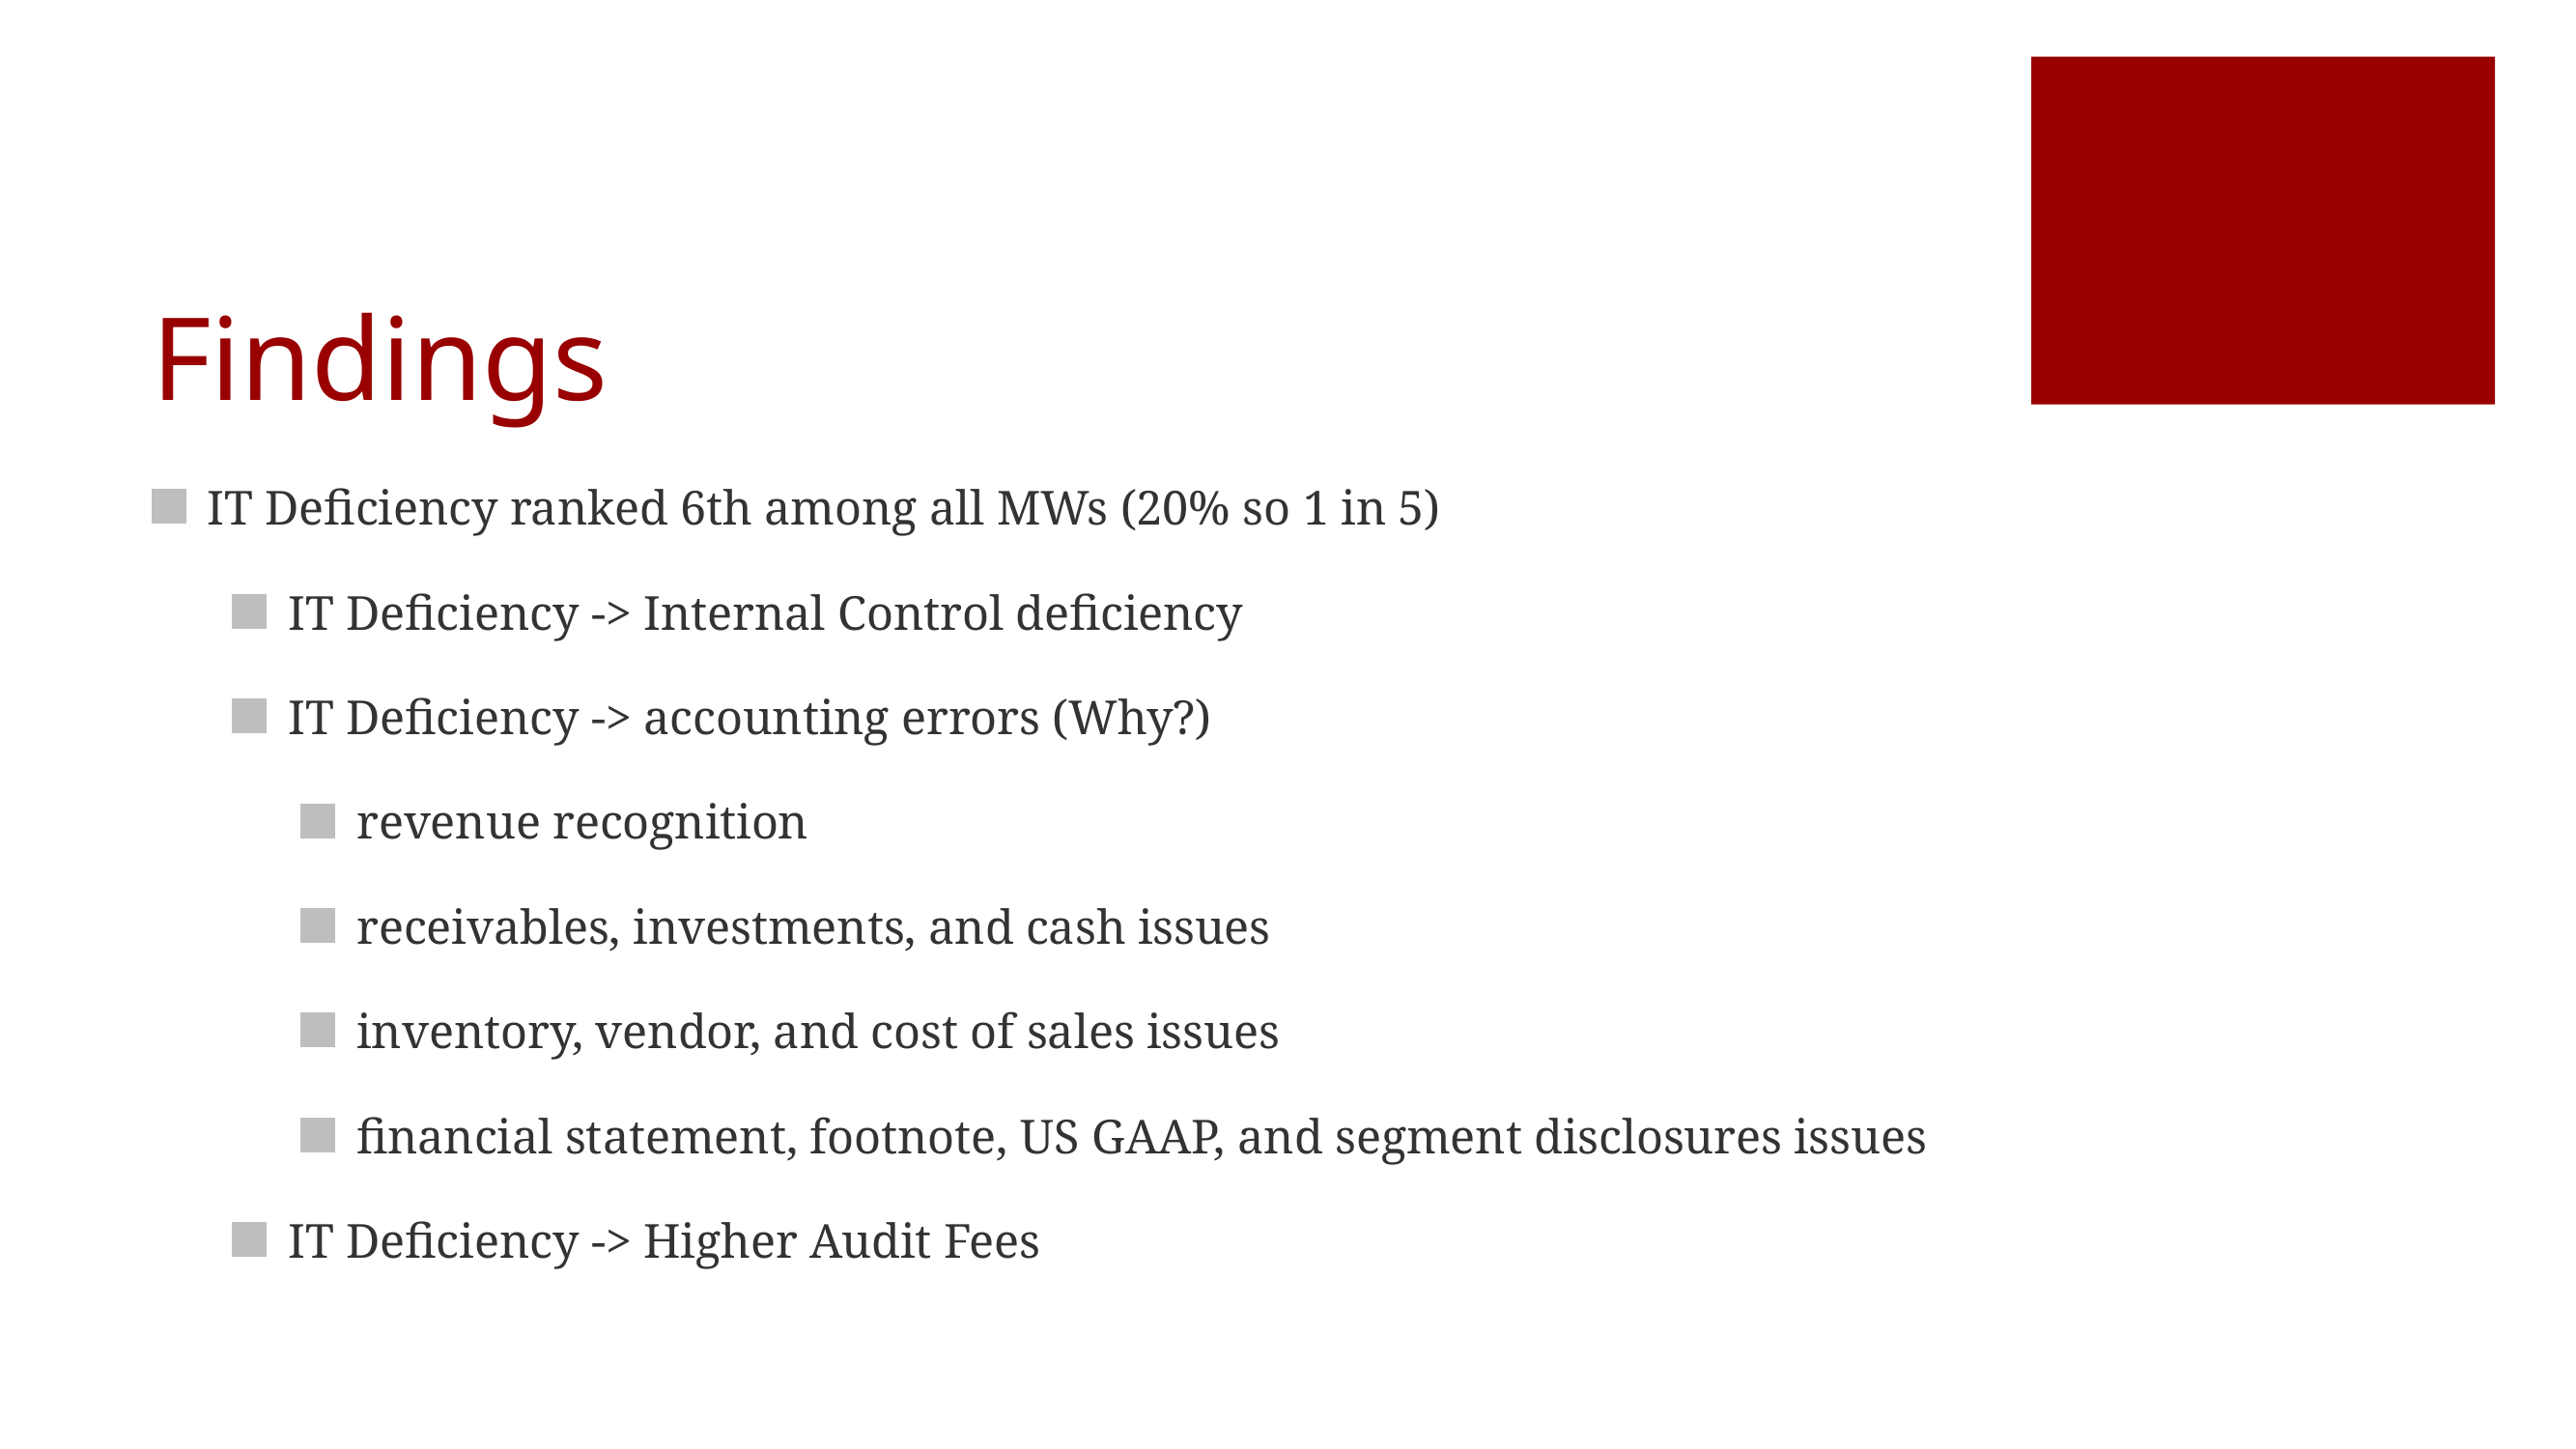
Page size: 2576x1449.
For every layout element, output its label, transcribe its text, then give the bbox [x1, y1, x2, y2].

list IT Deficiency ranked 6th among all MWs (20% so 1 in 5) IT Deficiency -> Internal Control deficiency IT Deficiency -> accounting errors (Why?) revenue recognition receivables, investments, and cash issues inventory, vendor, and cost of sales issues financial statement, footnote, US GAAP, and segment disclosures issues IT Deficiency -> Higher Audit Fees [128, 467, 1963, 1294]
picture [300, 908, 335, 943]
picture [152, 489, 186, 524]
picture [232, 1222, 267, 1257]
picture [300, 1118, 335, 1152]
picture [300, 804, 335, 838]
picture [300, 1012, 335, 1047]
picture [232, 594, 267, 629]
title Findings [128, 193, 1963, 435]
picture [232, 698, 267, 733]
